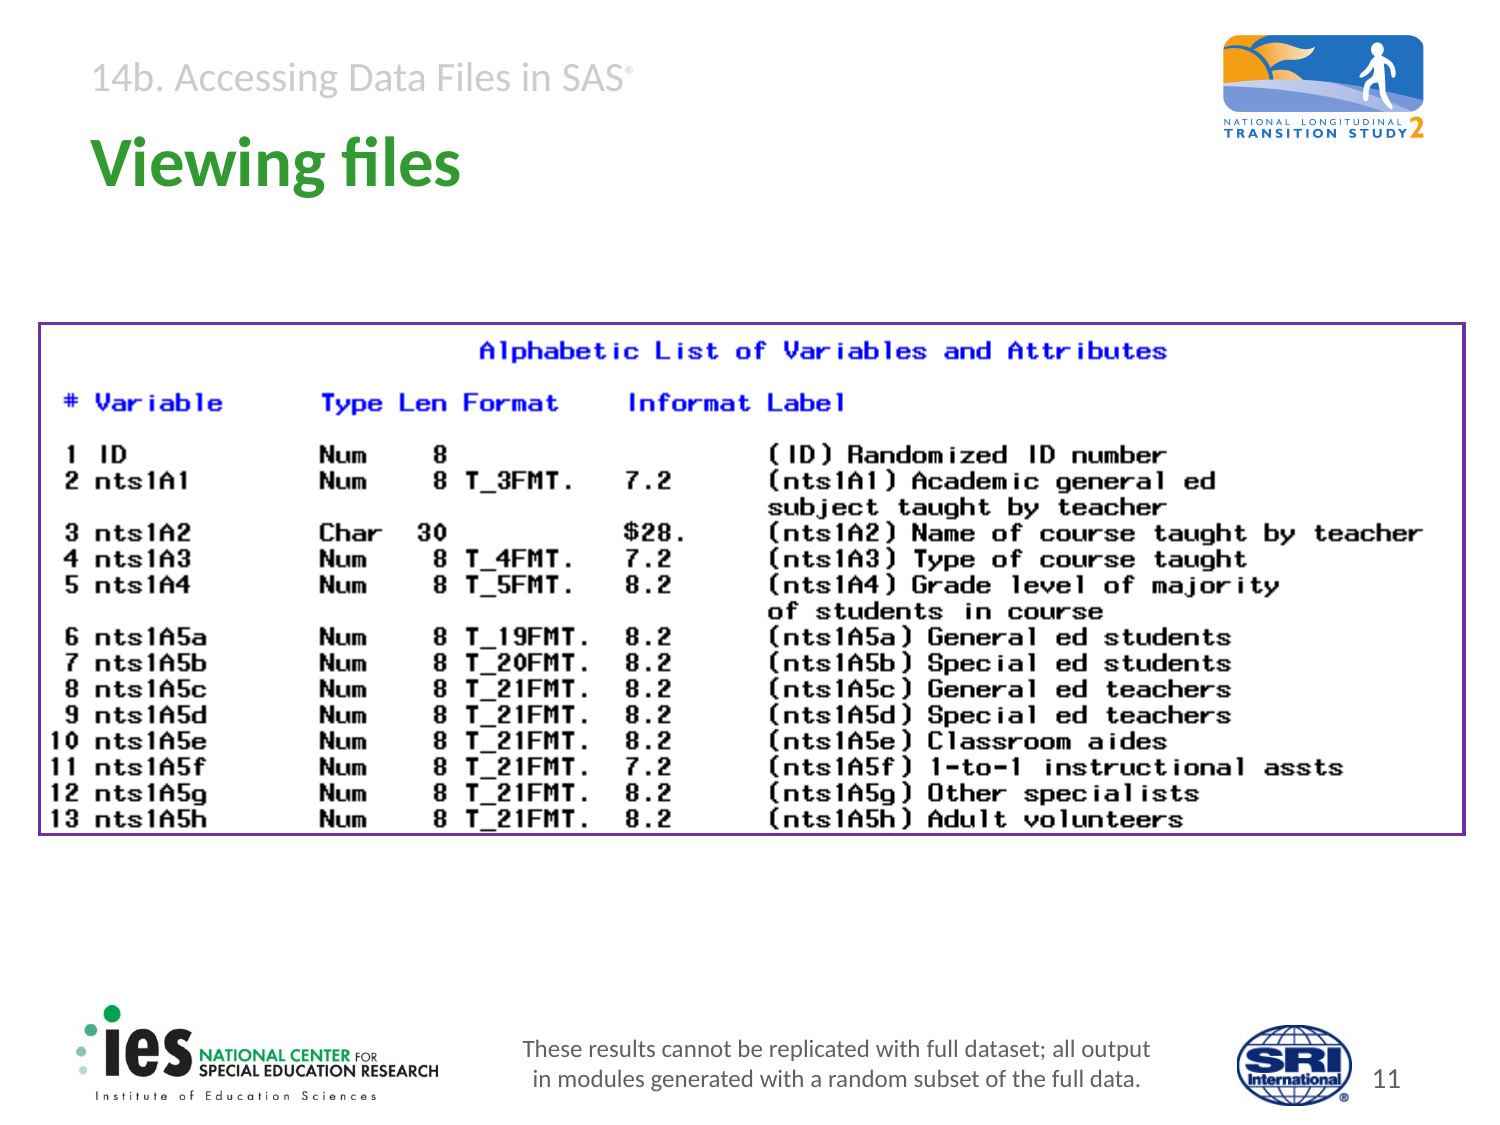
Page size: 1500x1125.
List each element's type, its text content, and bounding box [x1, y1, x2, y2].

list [41, 324, 1463, 834]
picture [76, 1005, 438, 1100]
title Viewing files [74, 90, 1426, 226]
picture [1237, 1025, 1352, 1106]
footer These results cannot be replicated with full dataset; all output in modules generated with a random subset of the full data. [437, 1024, 1238, 1104]
slide_number 10 [1312, 1051, 1417, 1125]
